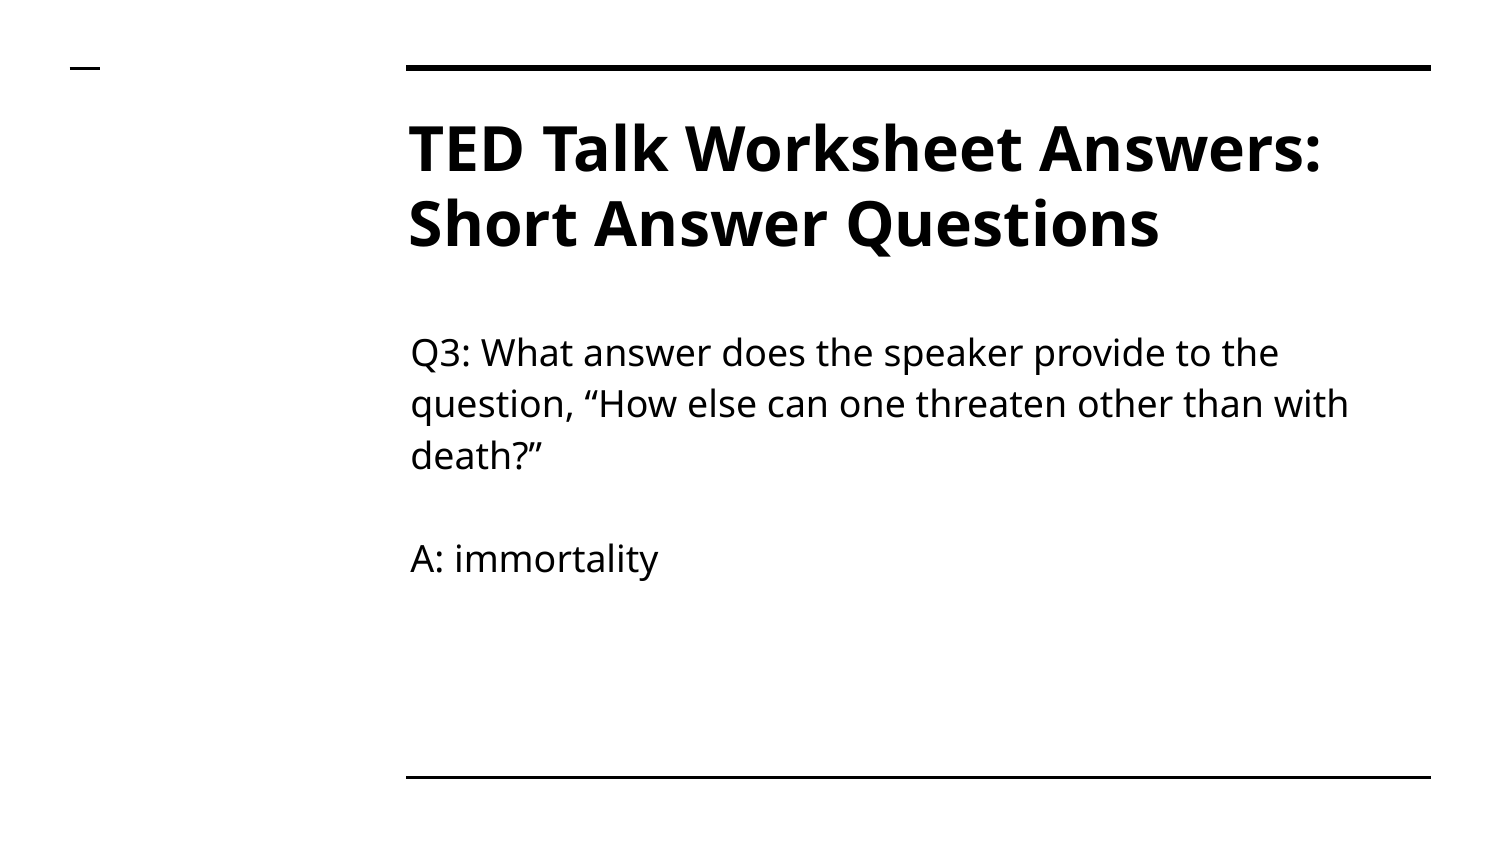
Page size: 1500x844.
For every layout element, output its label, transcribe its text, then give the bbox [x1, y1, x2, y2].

list Q3: What answer does the speaker provide to the question, “How else can one threaten other than with death?” A: immortality [395, 261, 1433, 755]
title TED Talk Worksheet Answers: Short Answer Questions [393, 94, 1431, 199]
